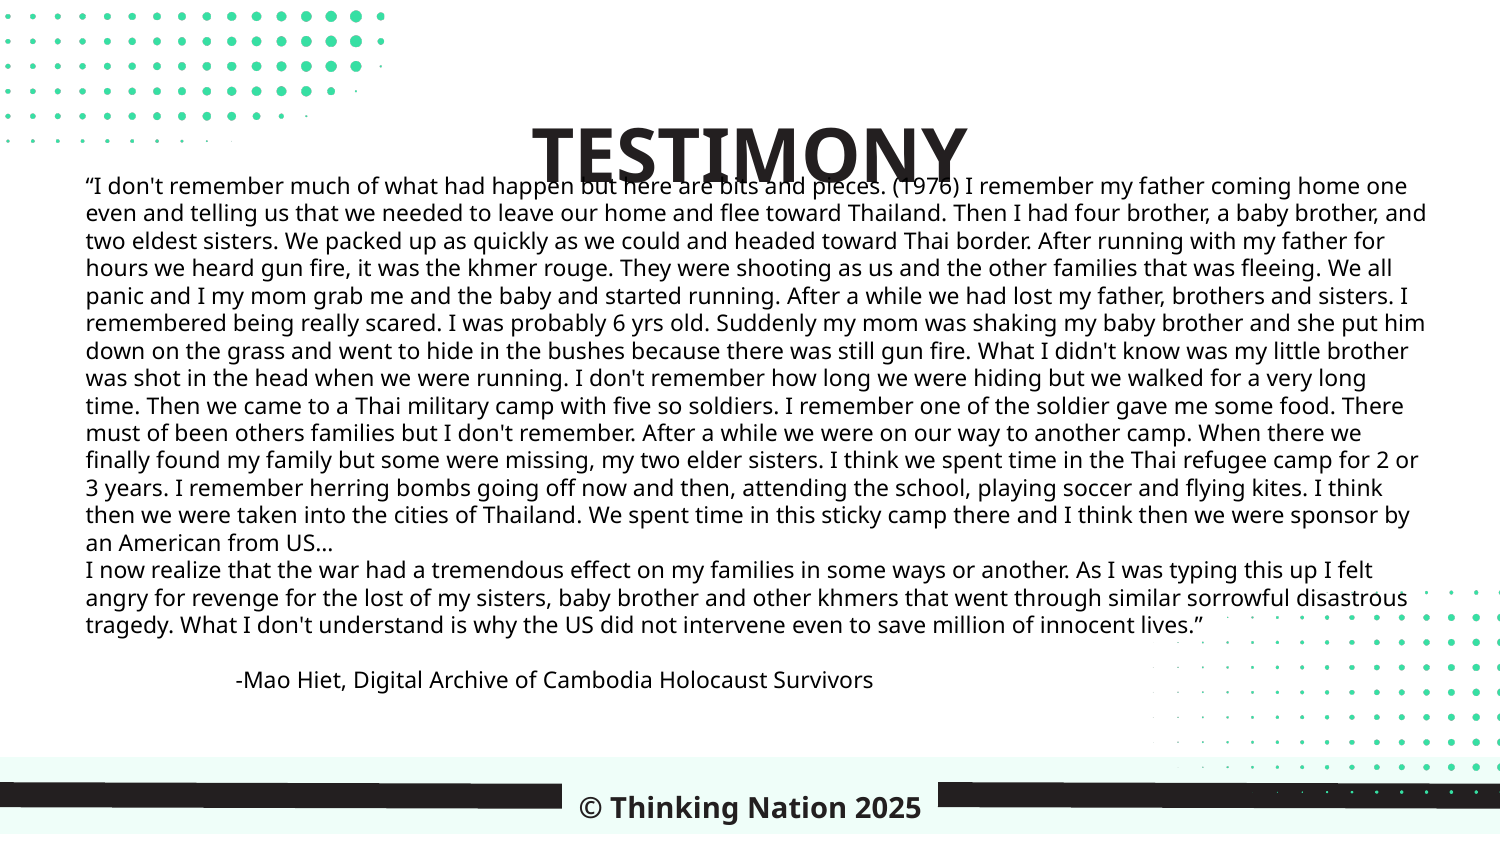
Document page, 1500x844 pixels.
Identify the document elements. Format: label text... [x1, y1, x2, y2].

text_box “I don't remember much of what had happen but here are bits and pieces. (1976) I remember my father coming home one even and telling us that we needed to leave our home and flee toward Thailand. Then I had four brother, a baby brother, and two eldest sisters. We packed up as quickly as we could and headed toward Thai border. After running with my father for hours we heard gun fire, it was the khmer rouge. They were shooting as us and the other families that was fleeing. We all panic and I my mom grab me and the baby and started running. After a while we had lost my father, brothers and sisters. I remembered being really scared. I was probably 6 yrs old. Suddenly my mom was shaking my baby brother and she put him down on the grass and went to hide in the bushes because there was still gun fire. What I didn't know was my little brother was shot in the head when we were running. I don't remember how long we were hiding but we walked for a very long time. Then we came to a Thai military camp with five so soldiers. I remember one of the soldier gave me some food. There must of been others families but I don't remember. After a while we were on our way to another camp. When there we finally found my family but some were missing, my two elder sisters. I think we spent time in the Thai refugee camp for 2 or 3 years. I remember herring bombs going off now and then, attending the school, playing soccer and flying kites. I think then we were taken into the cities of Thailand. We spent time in this sticky camp there and I think then we were sponsor by an American from US… I now realize that the war had a tremendous effect on my families in some ways or another. As I was typing this up I felt angry for revenge for the lost of my sisters, baby brother and other khmers that went through similar sorrowful disastrous tragedy. What I don't understand is why the US did not intervene even to save million of innocent lives.” -Mao Hiet, Digital Archive of Cambodia Holocaust Survivors [85, 171, 1429, 694]
text_box [1128, 590, 1500, 755]
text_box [0, 756, 1500, 835]
text_box TESTIMONY [209, 71, 1291, 171]
text_box [0, 0, 385, 144]
